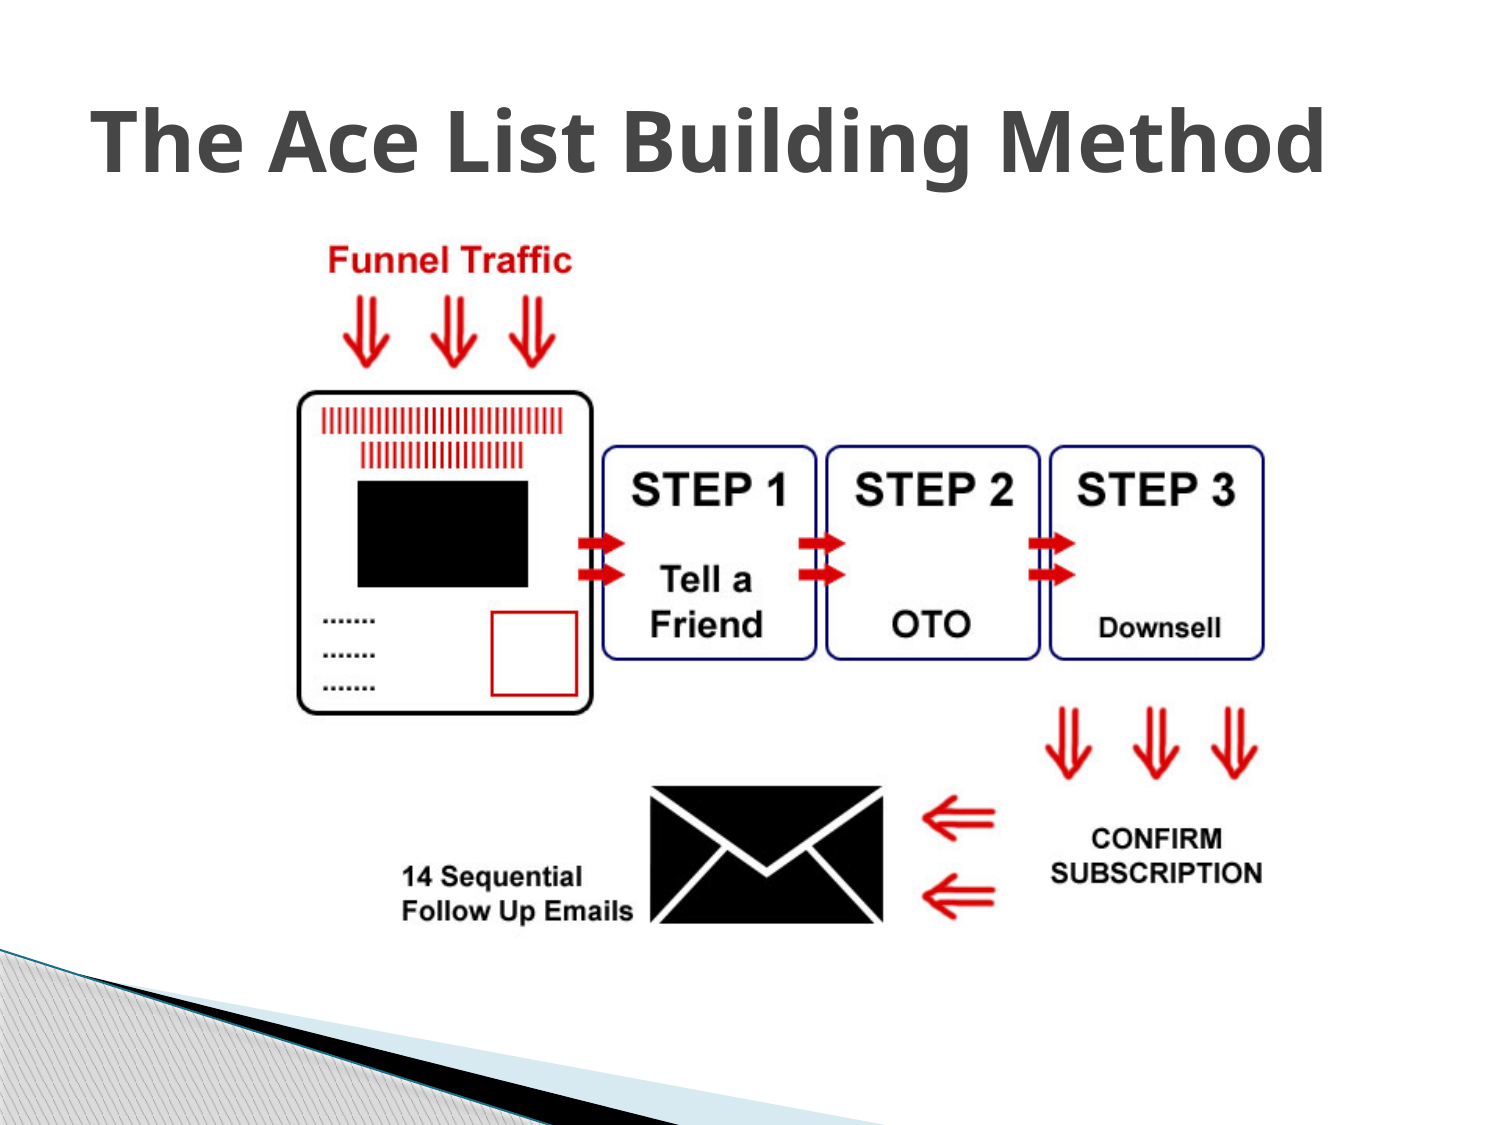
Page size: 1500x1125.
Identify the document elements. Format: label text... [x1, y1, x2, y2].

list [274, 187, 1276, 938]
title The Ace List Building Method [75, 45, 1425, 233]
